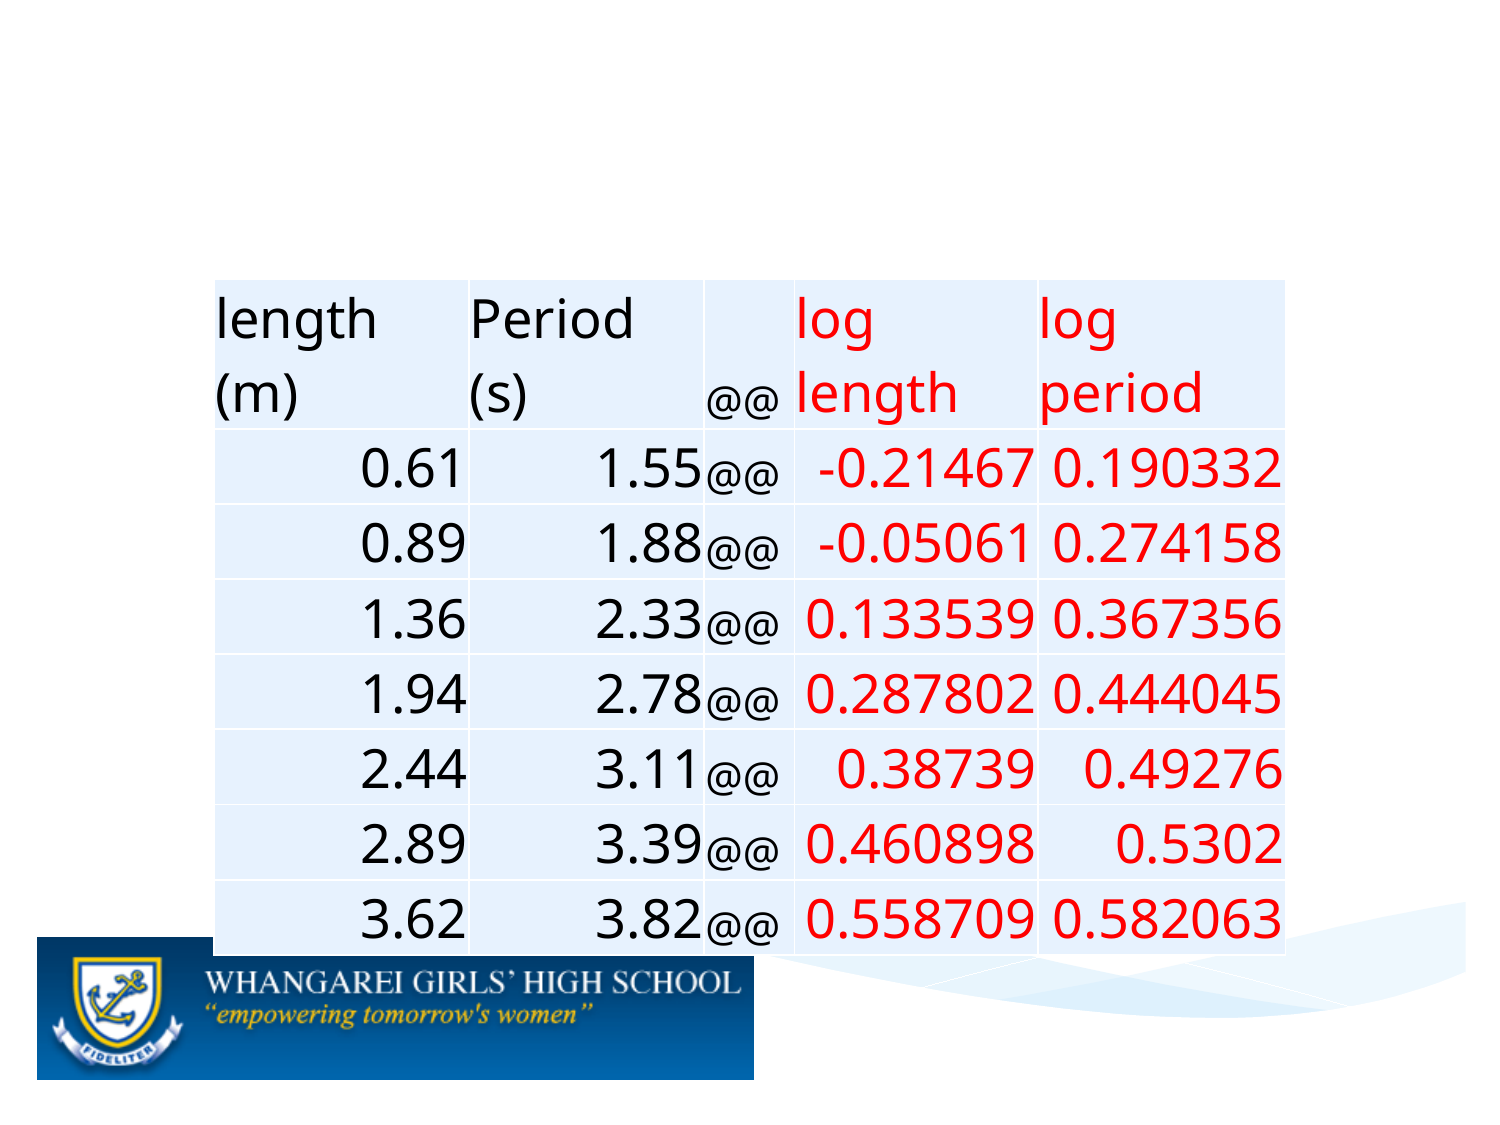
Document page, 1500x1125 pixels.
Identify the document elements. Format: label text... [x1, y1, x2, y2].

table_cell 0.274158 [1039, 505, 1285, 578]
table_cell @@ [705, 805, 794, 879]
table_cell 0.582063 [1039, 881, 1285, 954]
table_cell @@ [705, 430, 794, 503]
table_header @@ [705, 280, 794, 428]
table_header log period [1039, 280, 1285, 428]
table_cell @@ [705, 505, 794, 578]
table_cell 0.444045 [1039, 655, 1285, 728]
table_cell 1.36 [215, 580, 468, 653]
table_cell 2.33 [470, 580, 703, 653]
table_cell -0.05061 [795, 505, 1037, 578]
table_header Period (s) [470, 280, 703, 428]
table_cell 3.39 [470, 805, 703, 879]
table_cell 0.38739 [795, 730, 1037, 804]
table_cell @@ [705, 881, 794, 954]
table_cell 0.5302 [1039, 805, 1285, 879]
table_cell 0.49276 [1039, 730, 1285, 804]
table_cell 3.62 [215, 881, 468, 935]
table_header log length [795, 280, 1037, 428]
table_cell 0.133539 [795, 580, 1037, 653]
table_cell 0.367356 [1039, 580, 1285, 653]
table_cell 3.11 [470, 730, 703, 804]
table_cell 2.44 [215, 730, 468, 804]
table_cell @@ [705, 655, 794, 728]
table_cell 1.94 [215, 655, 468, 728]
table_cell 1.88 [470, 505, 703, 578]
table_cell -0.21467 [795, 430, 1037, 503]
table_cell 3.82 [470, 881, 703, 935]
picture [37, 937, 754, 1080]
table_cell 2.89 [215, 805, 468, 879]
table_cell 0.89 [215, 505, 468, 578]
table_cell 0.558709 [795, 881, 1037, 954]
table_cell @@ [705, 580, 794, 653]
table_cell 2.78 [470, 655, 703, 728]
table_cell 0.460898 [795, 805, 1037, 879]
table_cell 1.55 [470, 430, 703, 503]
table_cell 0.61 [215, 430, 468, 503]
table_cell @@ [705, 730, 794, 804]
table_header length (m) [215, 280, 468, 428]
table_cell 0.287802 [795, 655, 1037, 728]
table_cell 0.190332 [1039, 430, 1285, 503]
